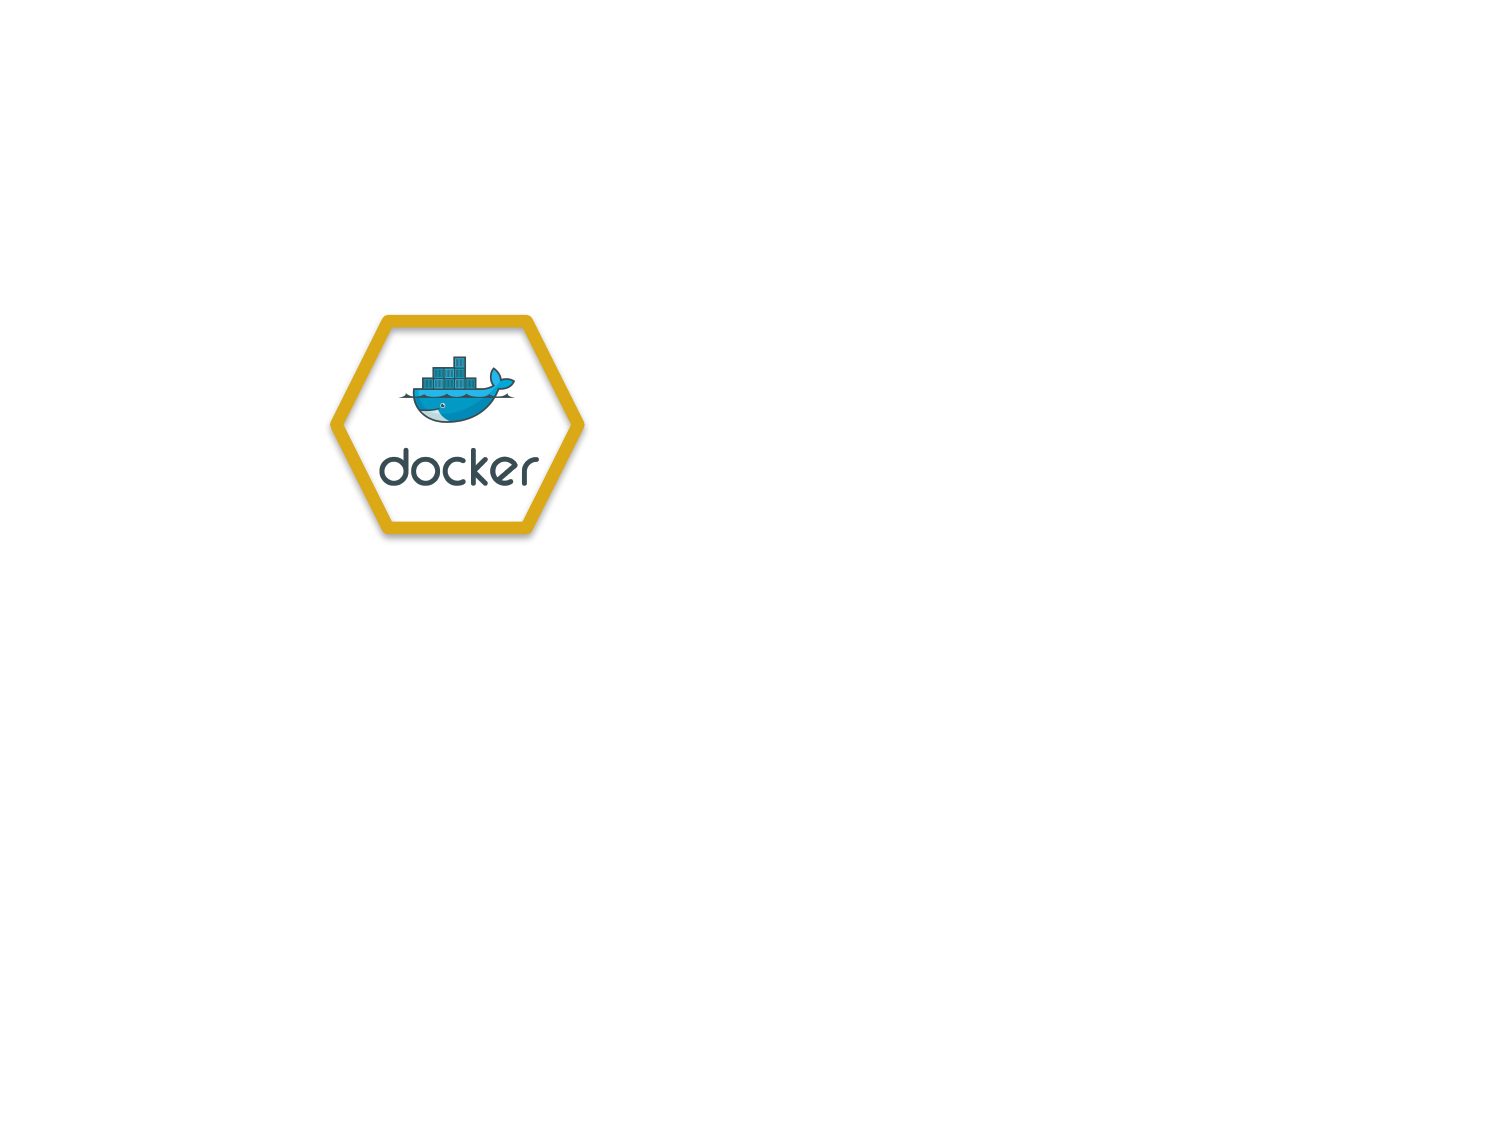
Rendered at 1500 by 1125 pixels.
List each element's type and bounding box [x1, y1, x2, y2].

picture [371, 444, 544, 493]
picture [395, 353, 520, 425]
text_box [335, 320, 579, 485]
text_box [372, 499, 542, 529]
